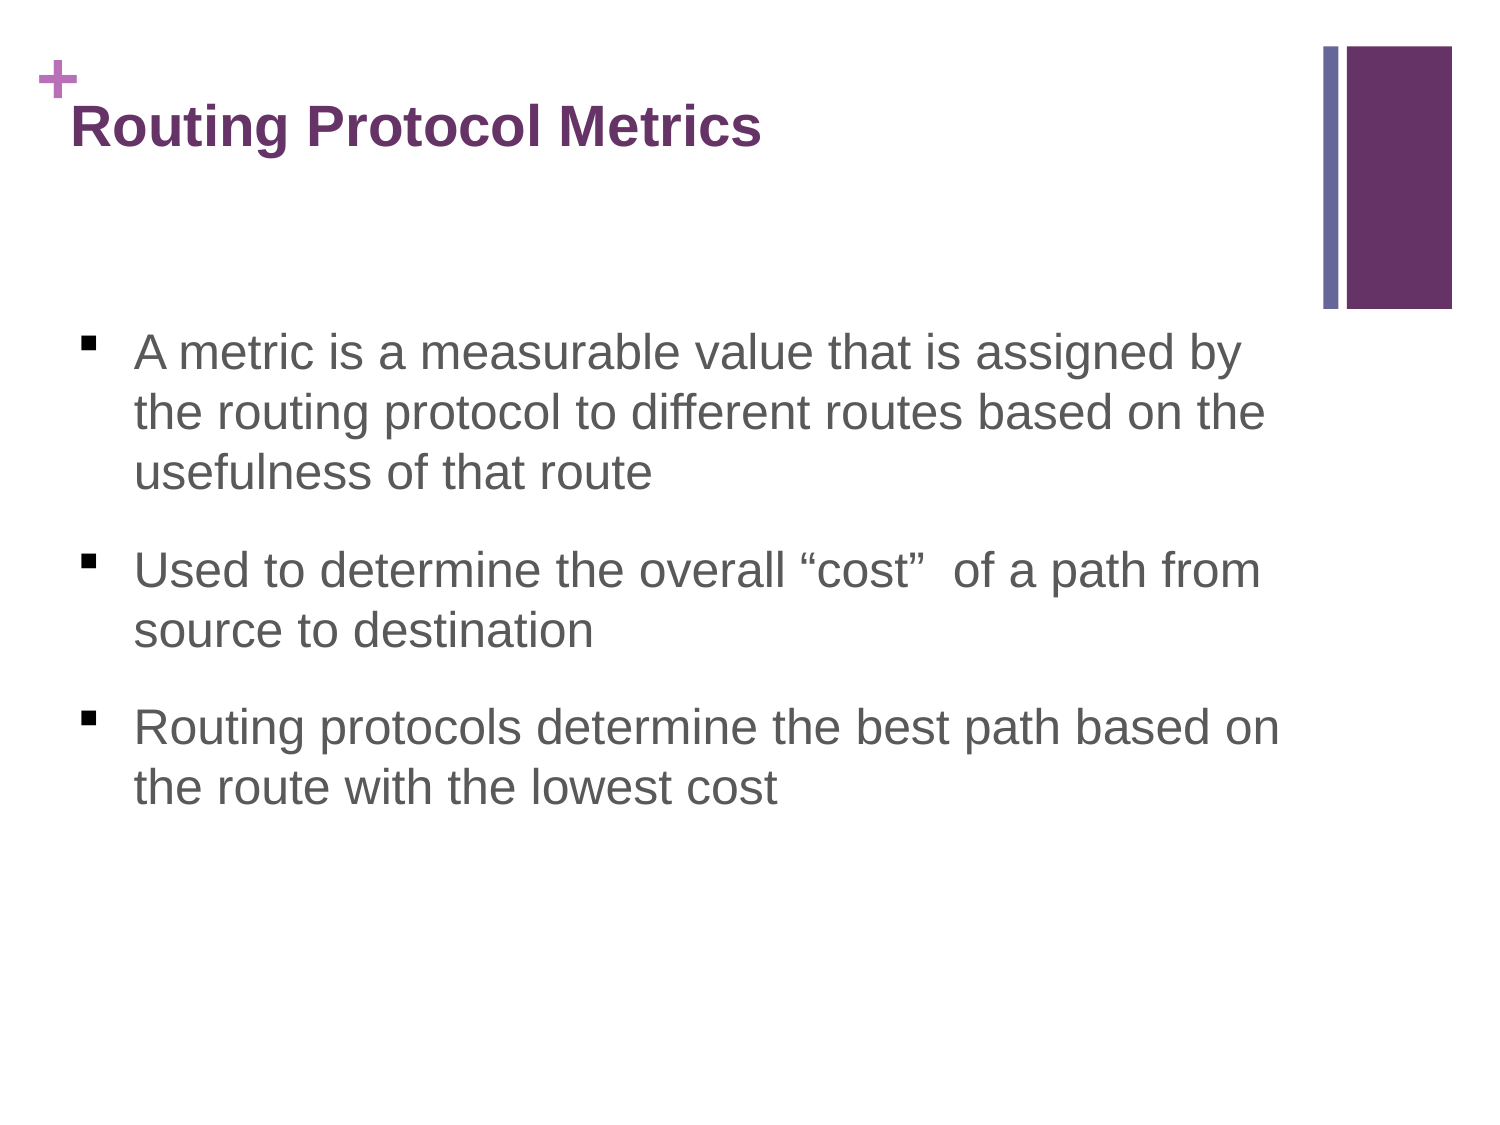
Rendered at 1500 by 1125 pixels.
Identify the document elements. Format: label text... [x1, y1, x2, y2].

title Routing Protocol Metrics [55, 80, 1443, 224]
